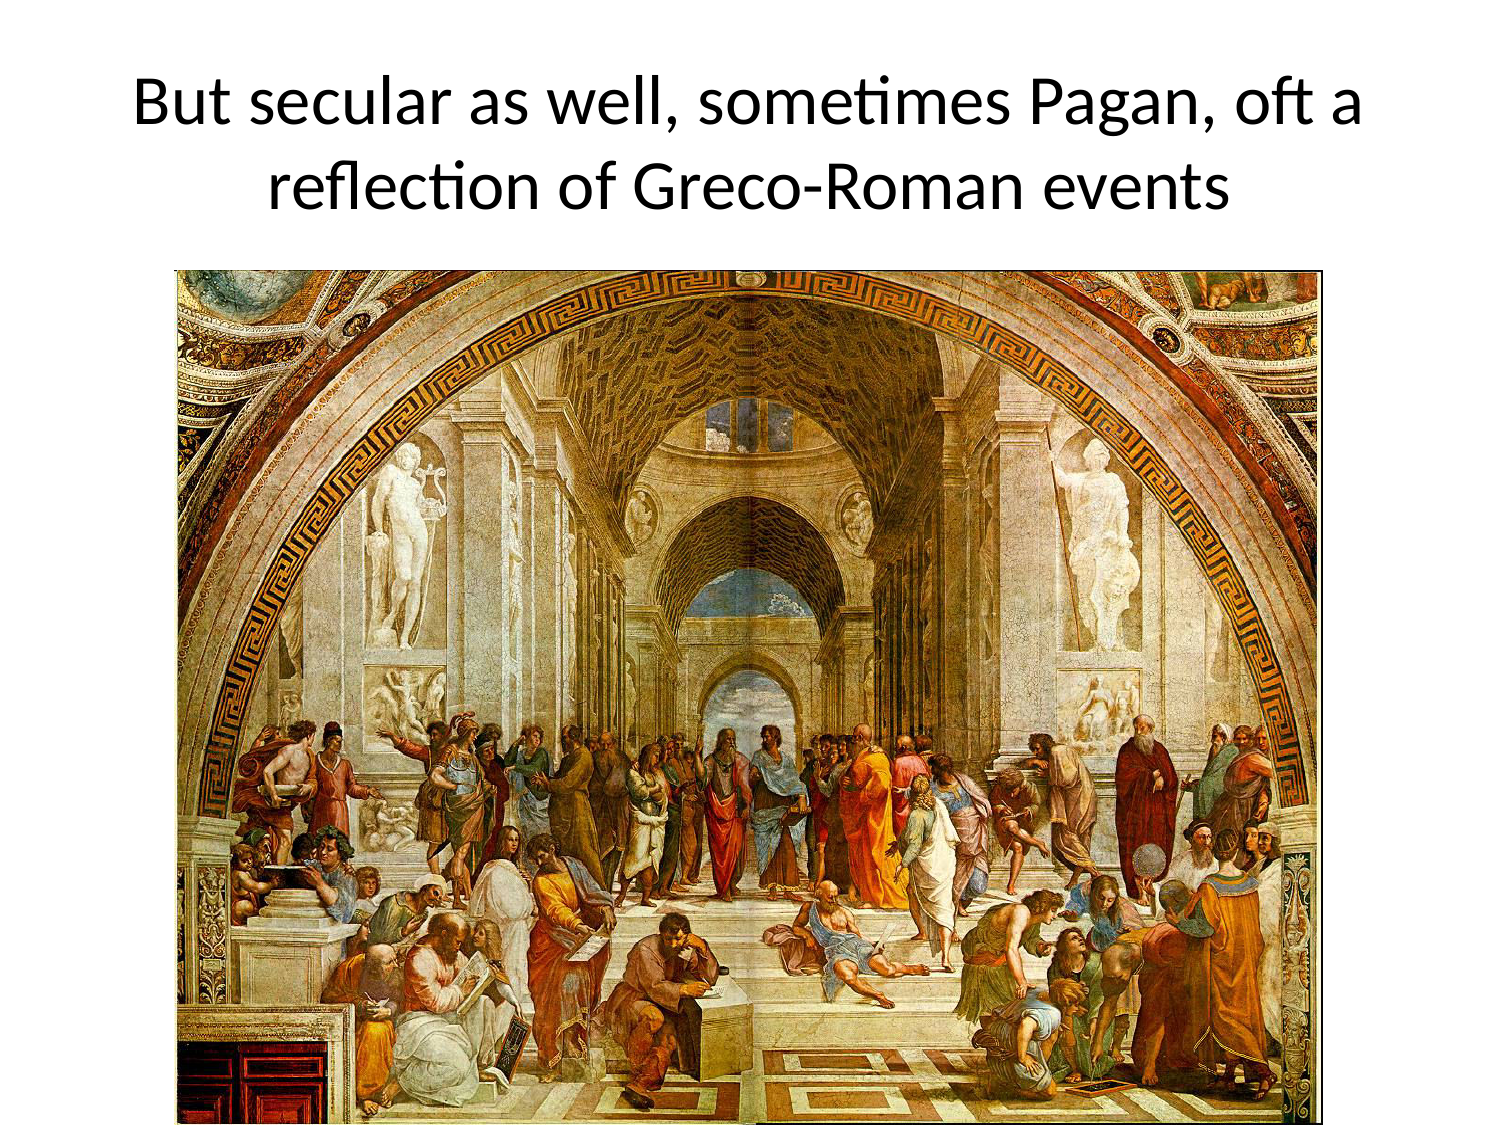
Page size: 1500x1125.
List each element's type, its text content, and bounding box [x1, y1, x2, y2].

title But secular as well, sometimes Pagan, oft a reflection of Greco-Roman events [75, 45, 1425, 233]
picture [174, 270, 1323, 1125]
